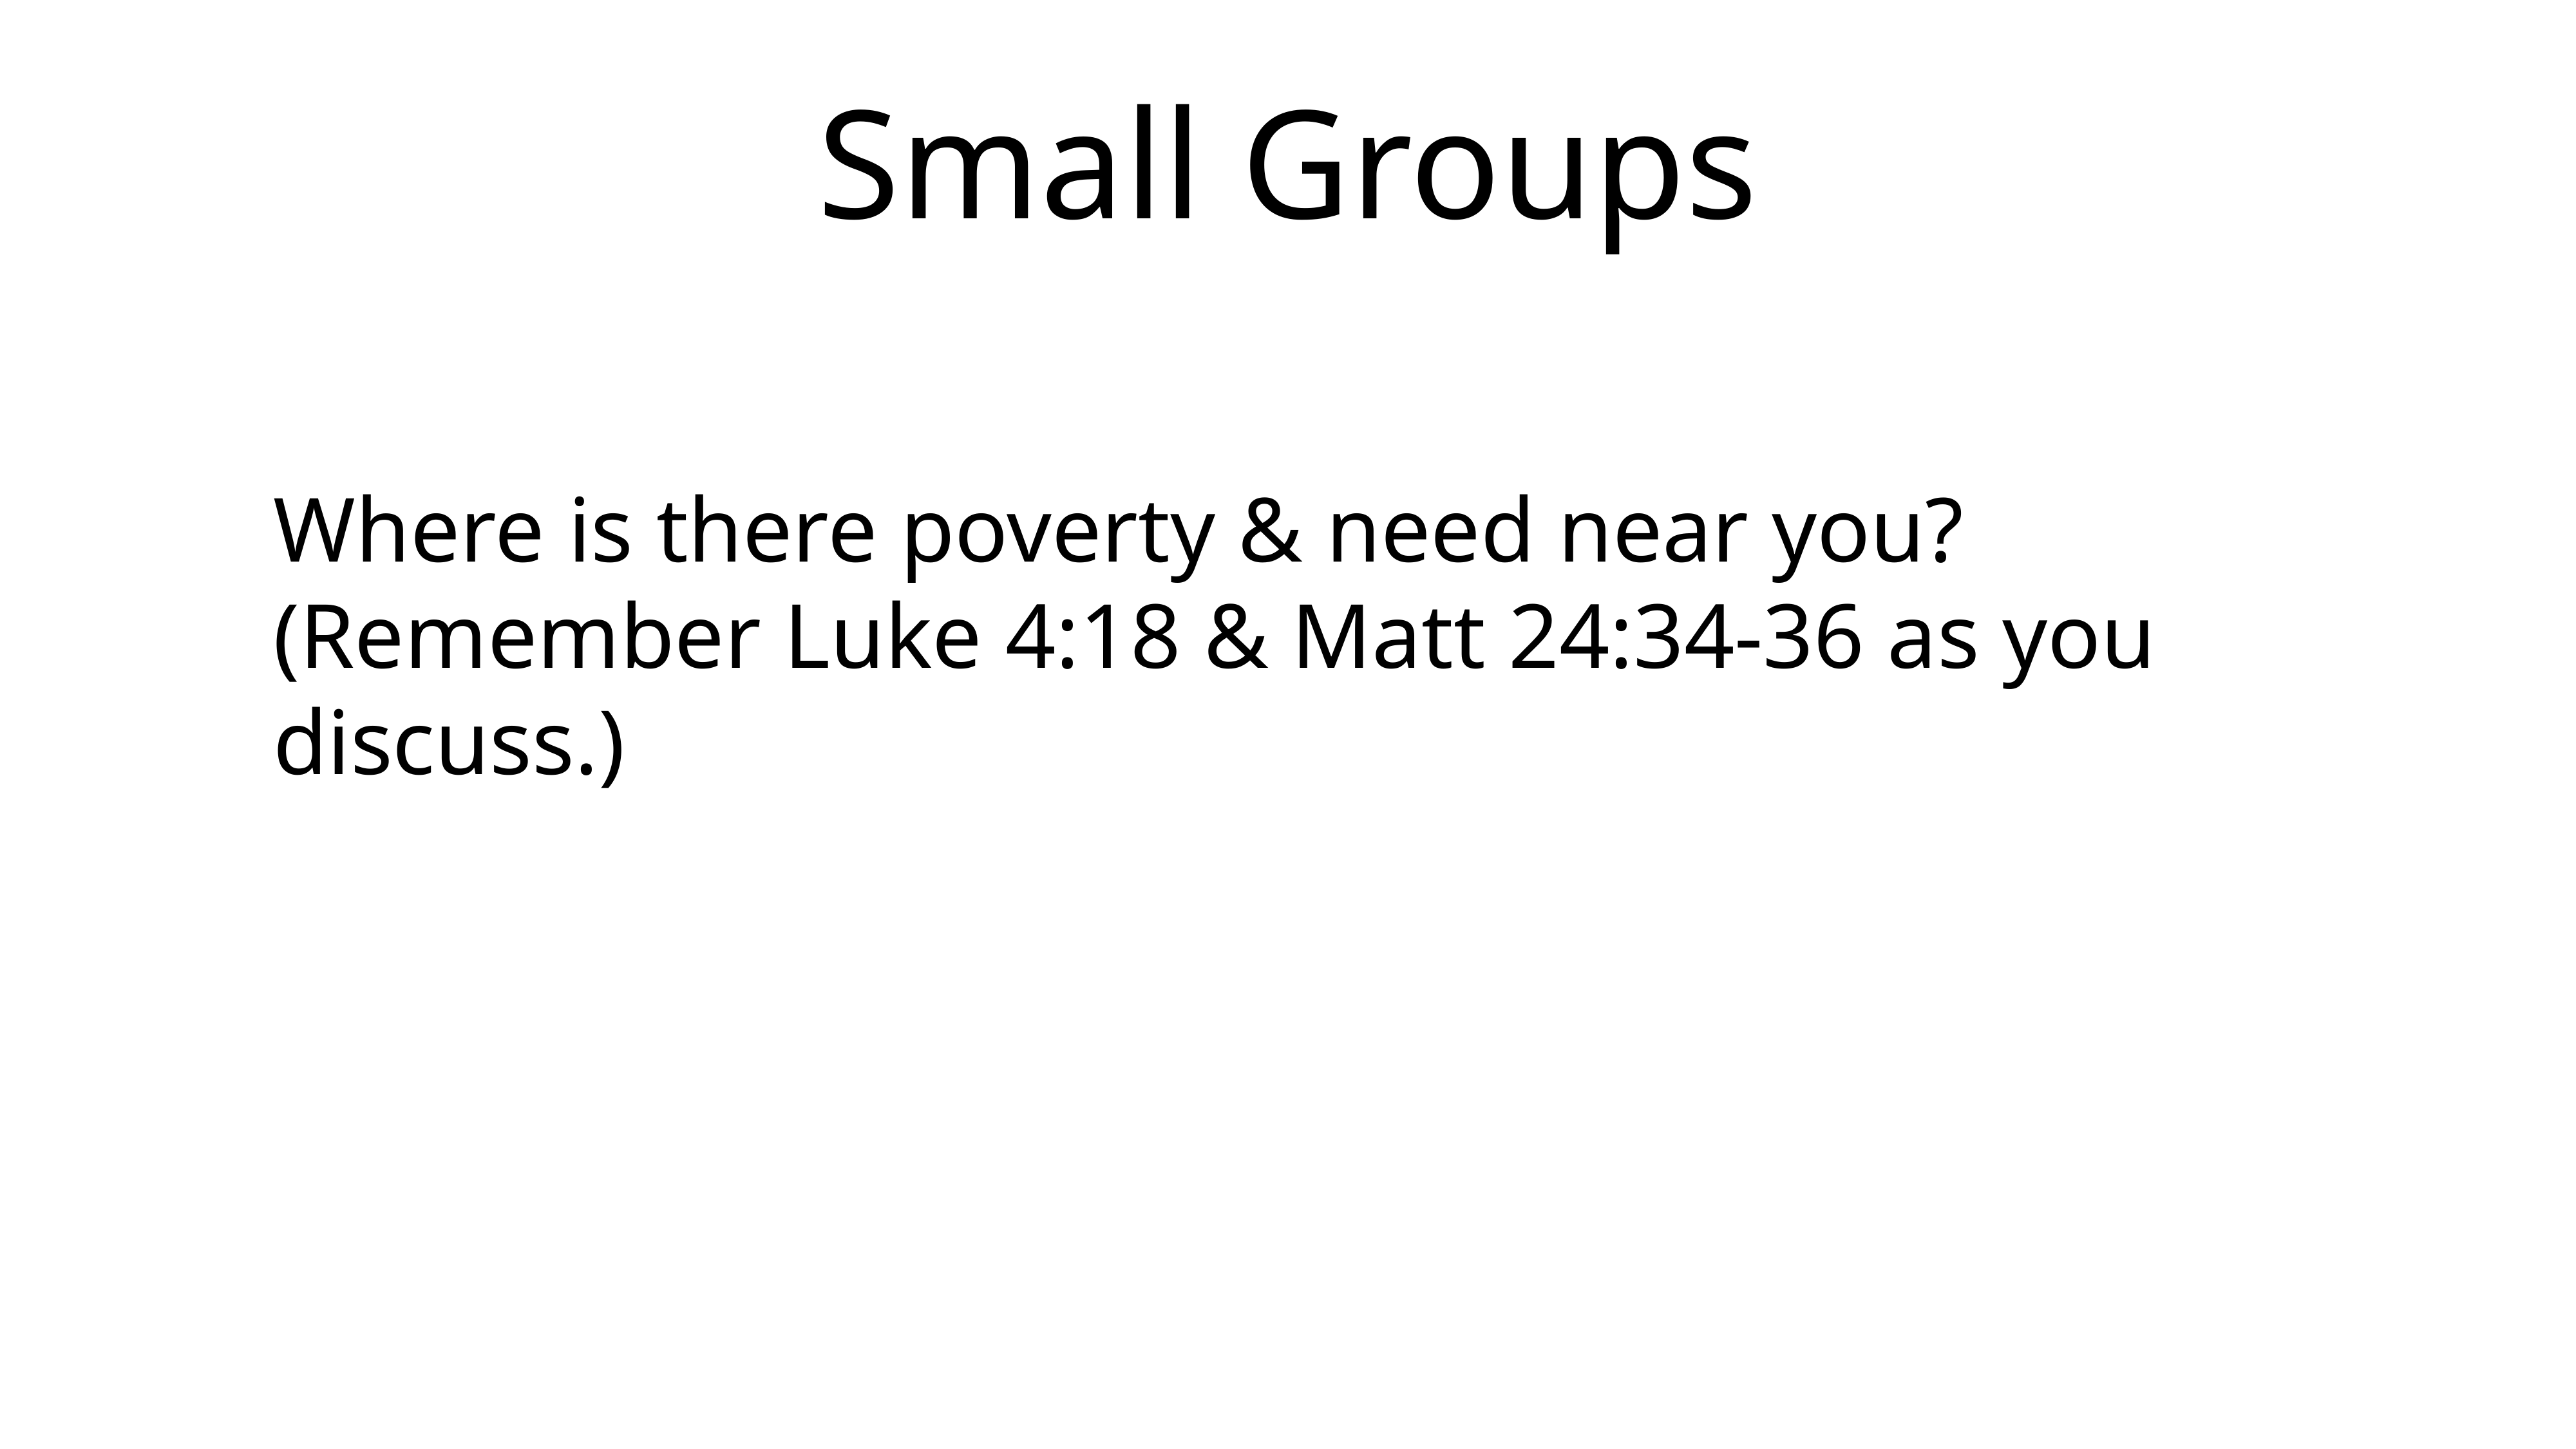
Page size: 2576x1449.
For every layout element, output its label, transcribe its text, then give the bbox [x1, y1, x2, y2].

title Small Groups [178, 37, 2398, 141]
list Where is there poverty & need near you? (Remember Luke 4:18 & Matt 24:34-36 as you discuss.) [178, 141, 2398, 1124]
